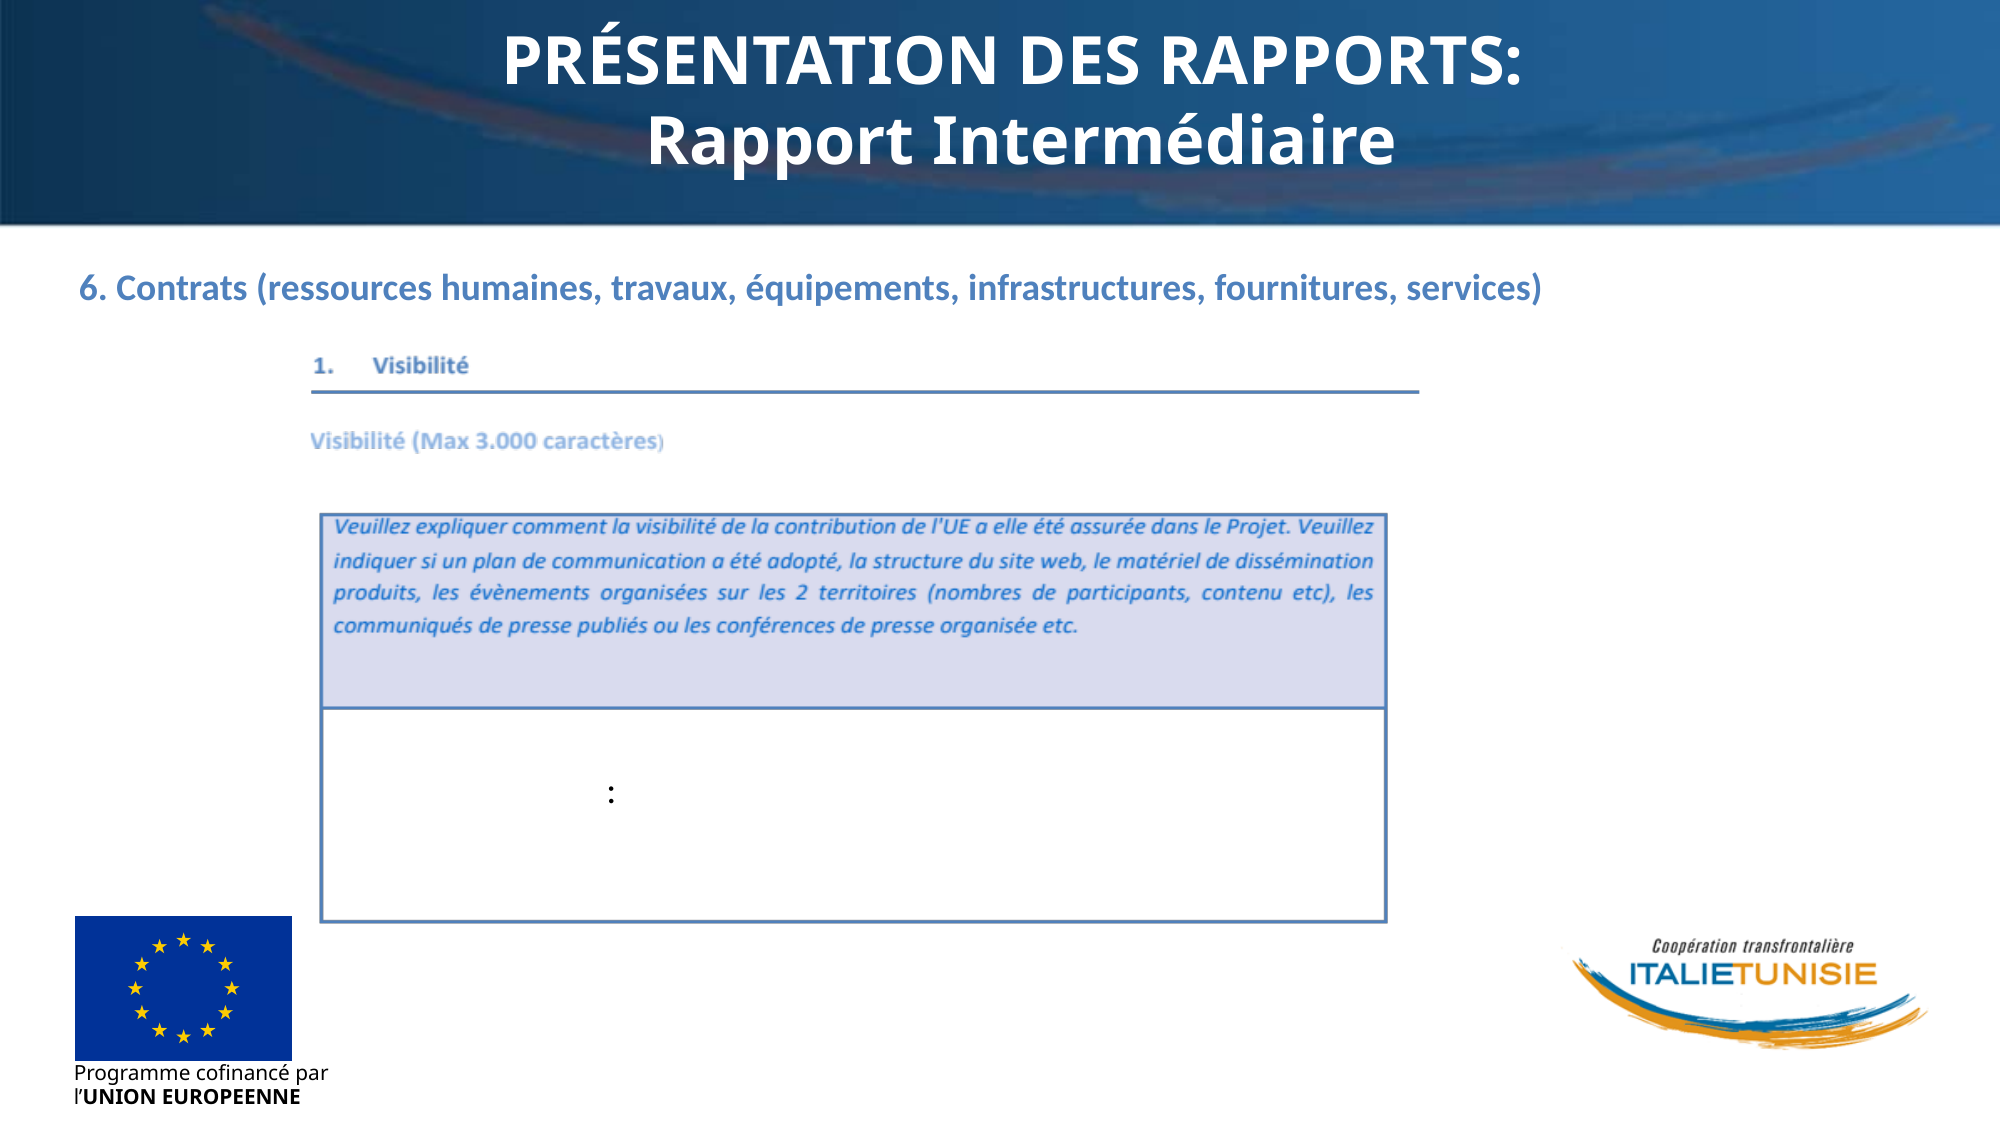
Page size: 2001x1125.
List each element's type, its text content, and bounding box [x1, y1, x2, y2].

picture [310, 350, 1420, 974]
picture [75, 916, 292, 1061]
text_box PRÉSENTATION DES RAPPORTS: Rapport Intermédiaire [42, 21, 2000, 175]
picture [0, 0, 2000, 229]
text_box 6. Contrats (ressources humaines, travaux, équipements, infrastructures, fournitures, services) [63, 249, 1712, 401]
picture [1559, 894, 1942, 1085]
